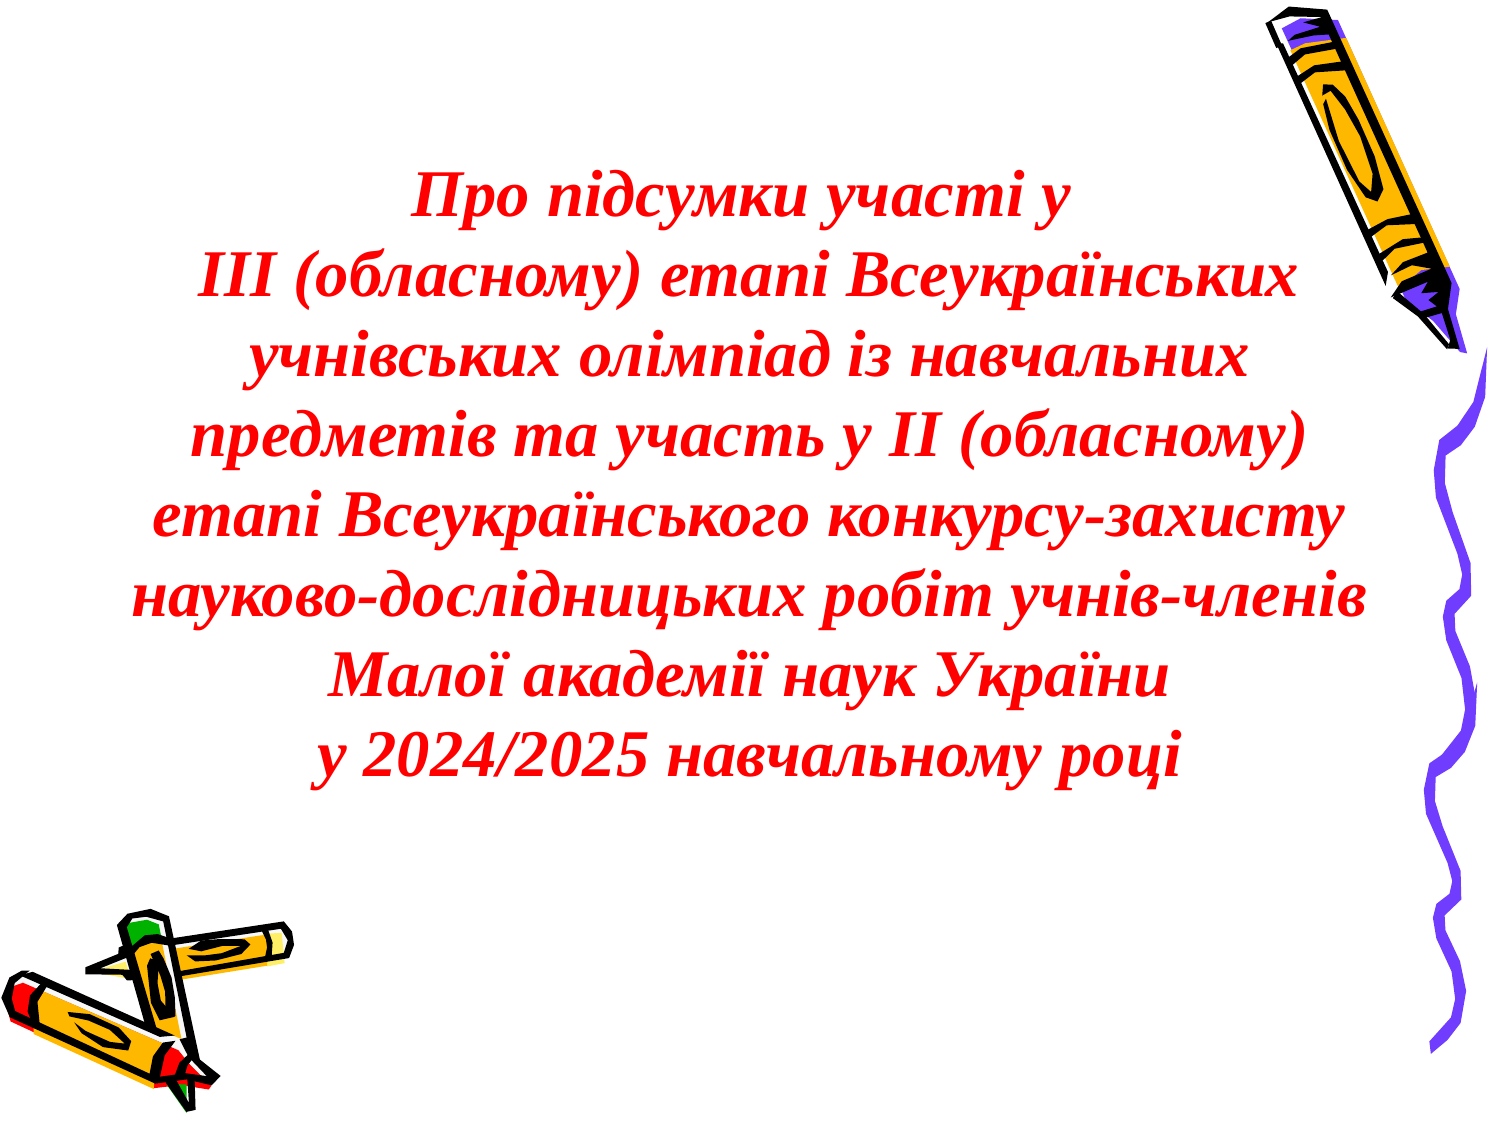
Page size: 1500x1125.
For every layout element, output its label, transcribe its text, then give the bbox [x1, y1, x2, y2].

title Про підсумки участі у ІІІ (обласному) етапі Всеукраїнських учнівських олімпіад із навчальних предметів та участь у ІІ (обласному) етапі Всеукраїнського конкурсу-захисту науково-дослідницьких робіт учнів-членів Малої академії наук України у 2024/2025 навчальному році [112, 349, 1388, 591]
